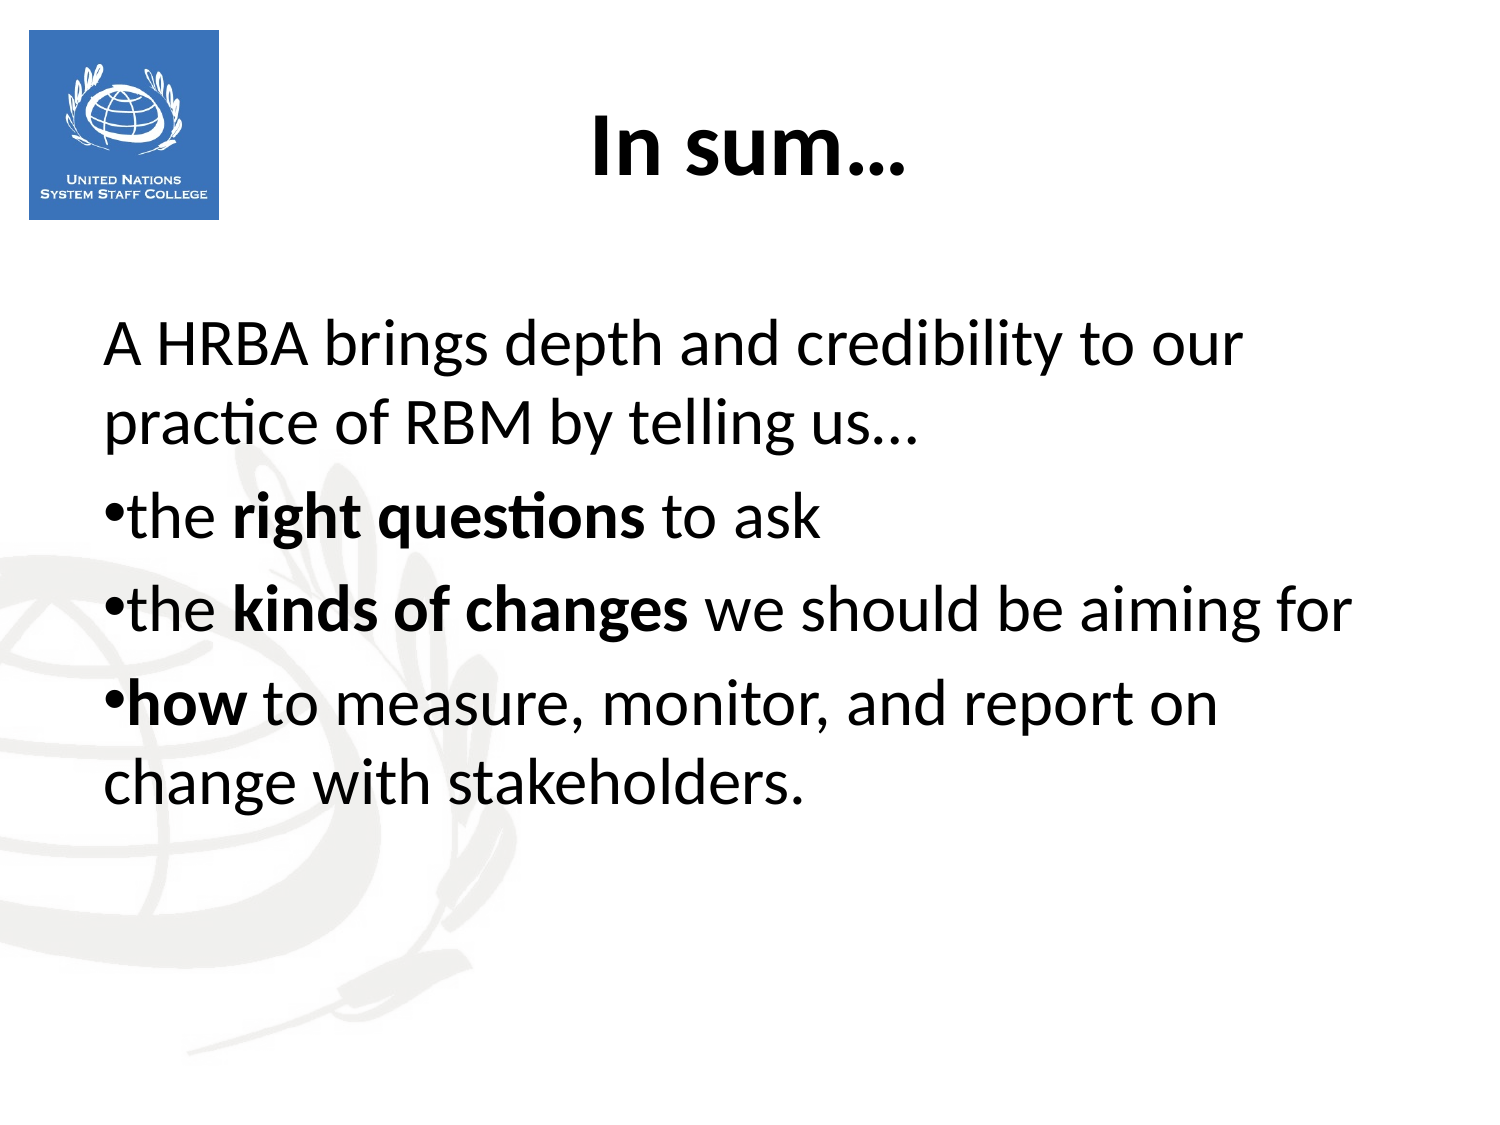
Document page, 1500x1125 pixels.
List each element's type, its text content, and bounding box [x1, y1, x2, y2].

title In sum… [74, 44, 1426, 233]
list A HRBA brings depth and credibility to our practice of RBM by telling us… the right questions to ask the kinds of changes we should be aiming for how to measure, monitor, and report on change with stakeholders. [88, 290, 1435, 967]
picture [29, 30, 219, 220]
